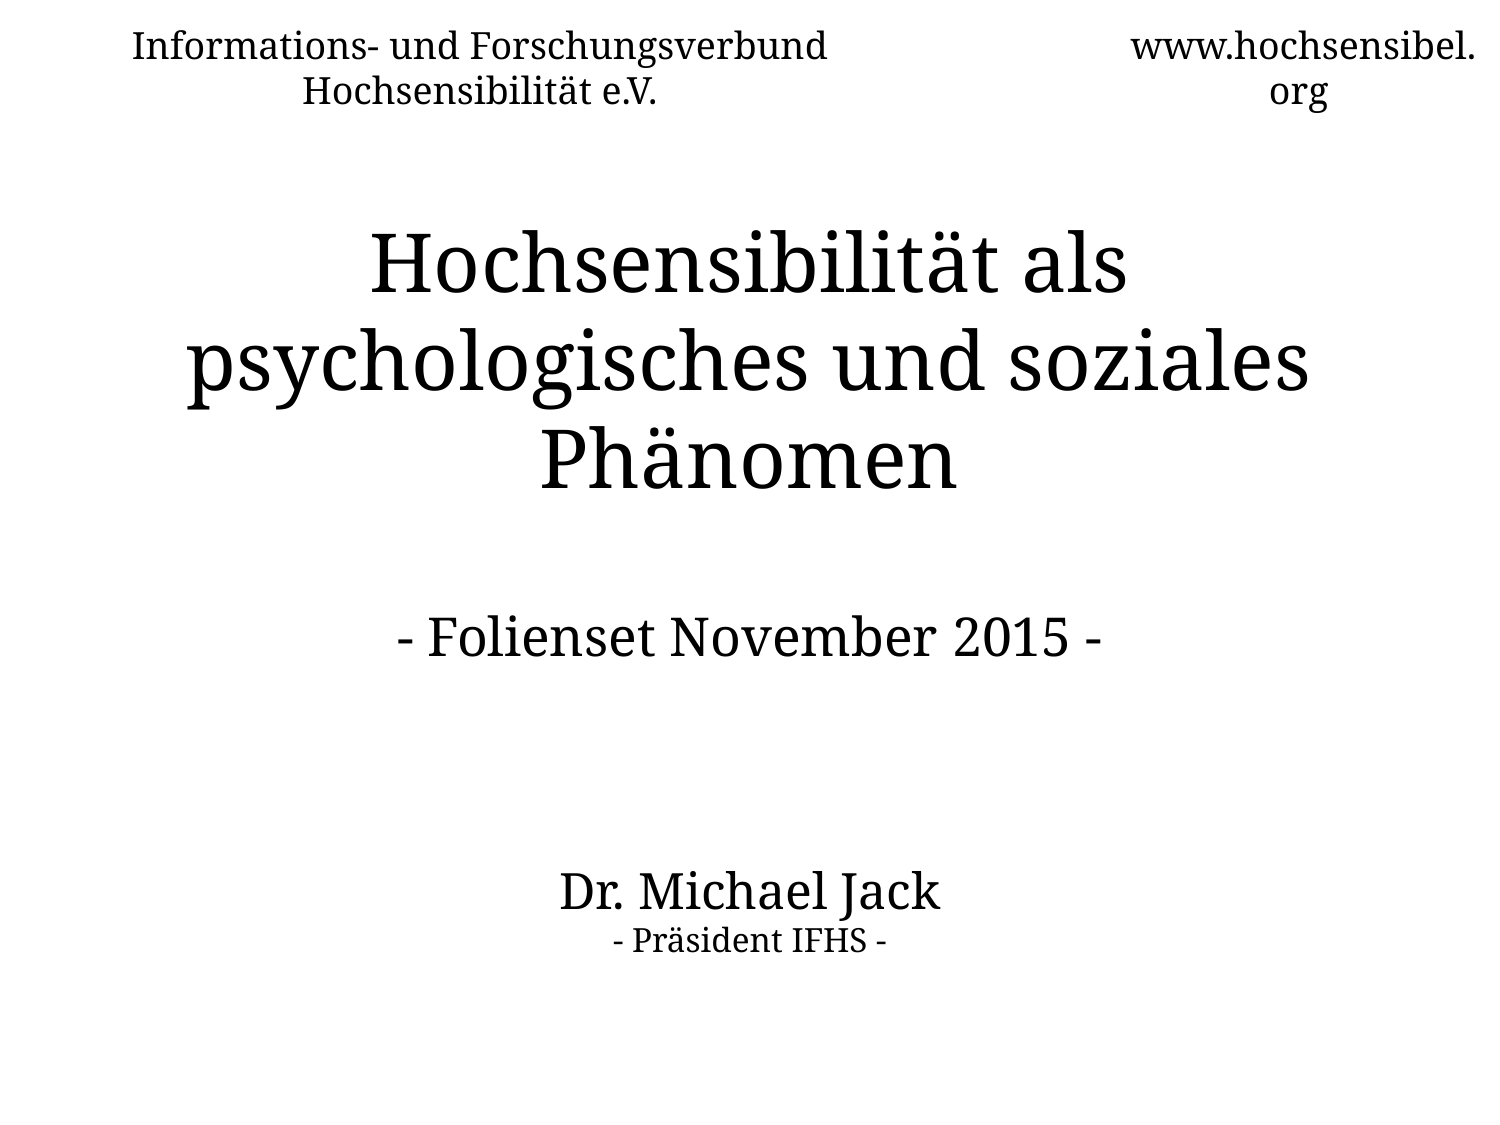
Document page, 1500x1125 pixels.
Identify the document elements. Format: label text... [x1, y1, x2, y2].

text_box Dr. Michael Jack - Präsident IFHS - [112, 801, 1388, 1017]
text_box www.hochsensibel.org [1107, 14, 1500, 120]
title Hochsensibilität als psychologisches und soziales Phänomen - Folienset November 2015 - [112, 201, 1388, 730]
text_box Informations- und Forschungsverbund Hochsensibilität e.V. [0, 14, 961, 120]
